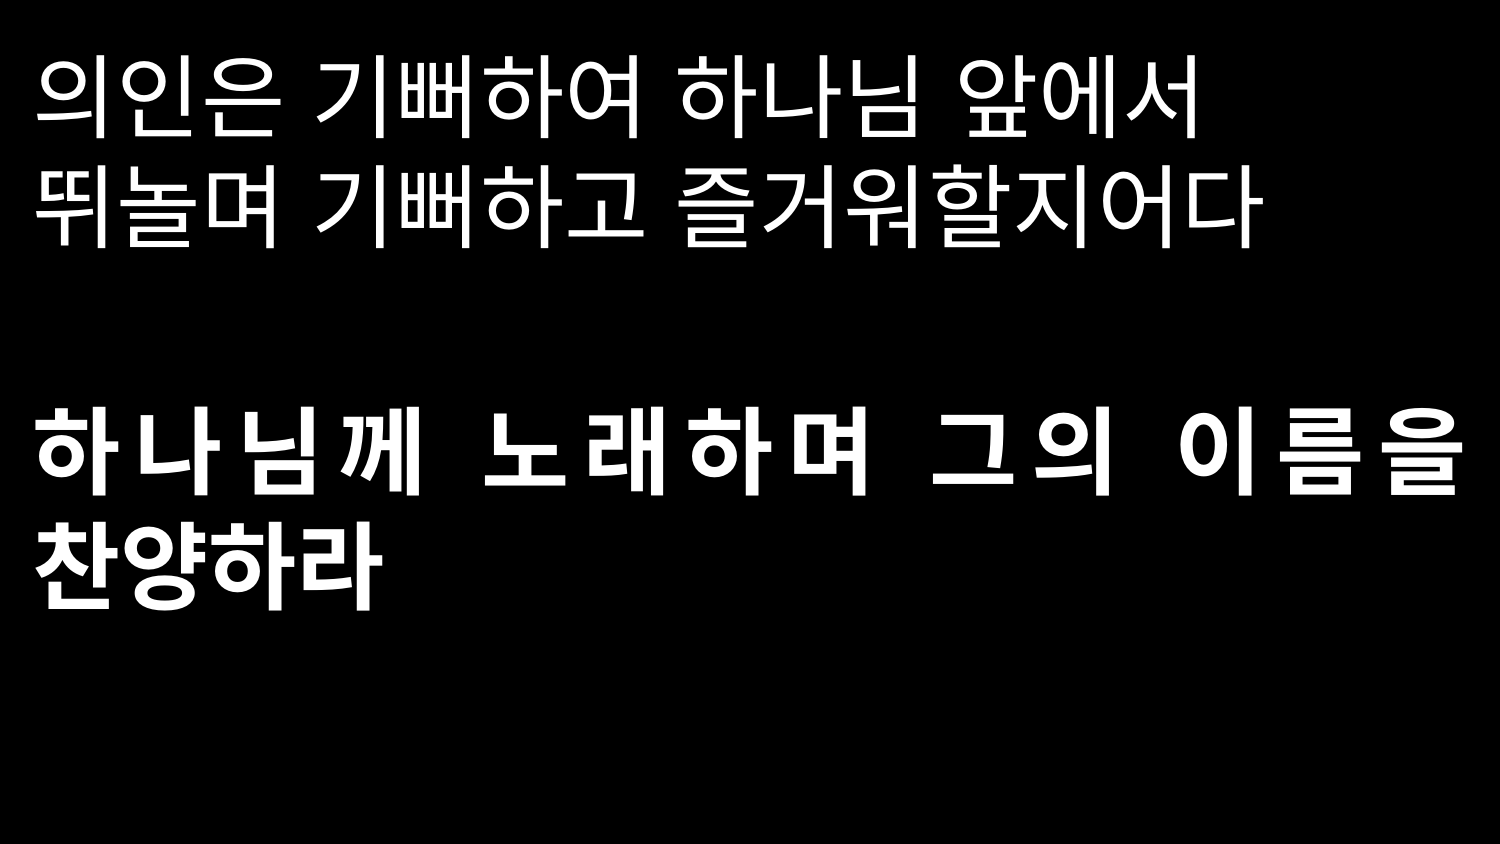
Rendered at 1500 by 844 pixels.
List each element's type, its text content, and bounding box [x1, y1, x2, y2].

text_box 의인은 기뻐하여 하나님 앞에서 뛰놀며 기뻐하고 즐거워할지어다 [17, 32, 1483, 267]
text_box 하나님께 노래하며 그의 이름을 찬양하라 [17, 383, 1483, 629]
